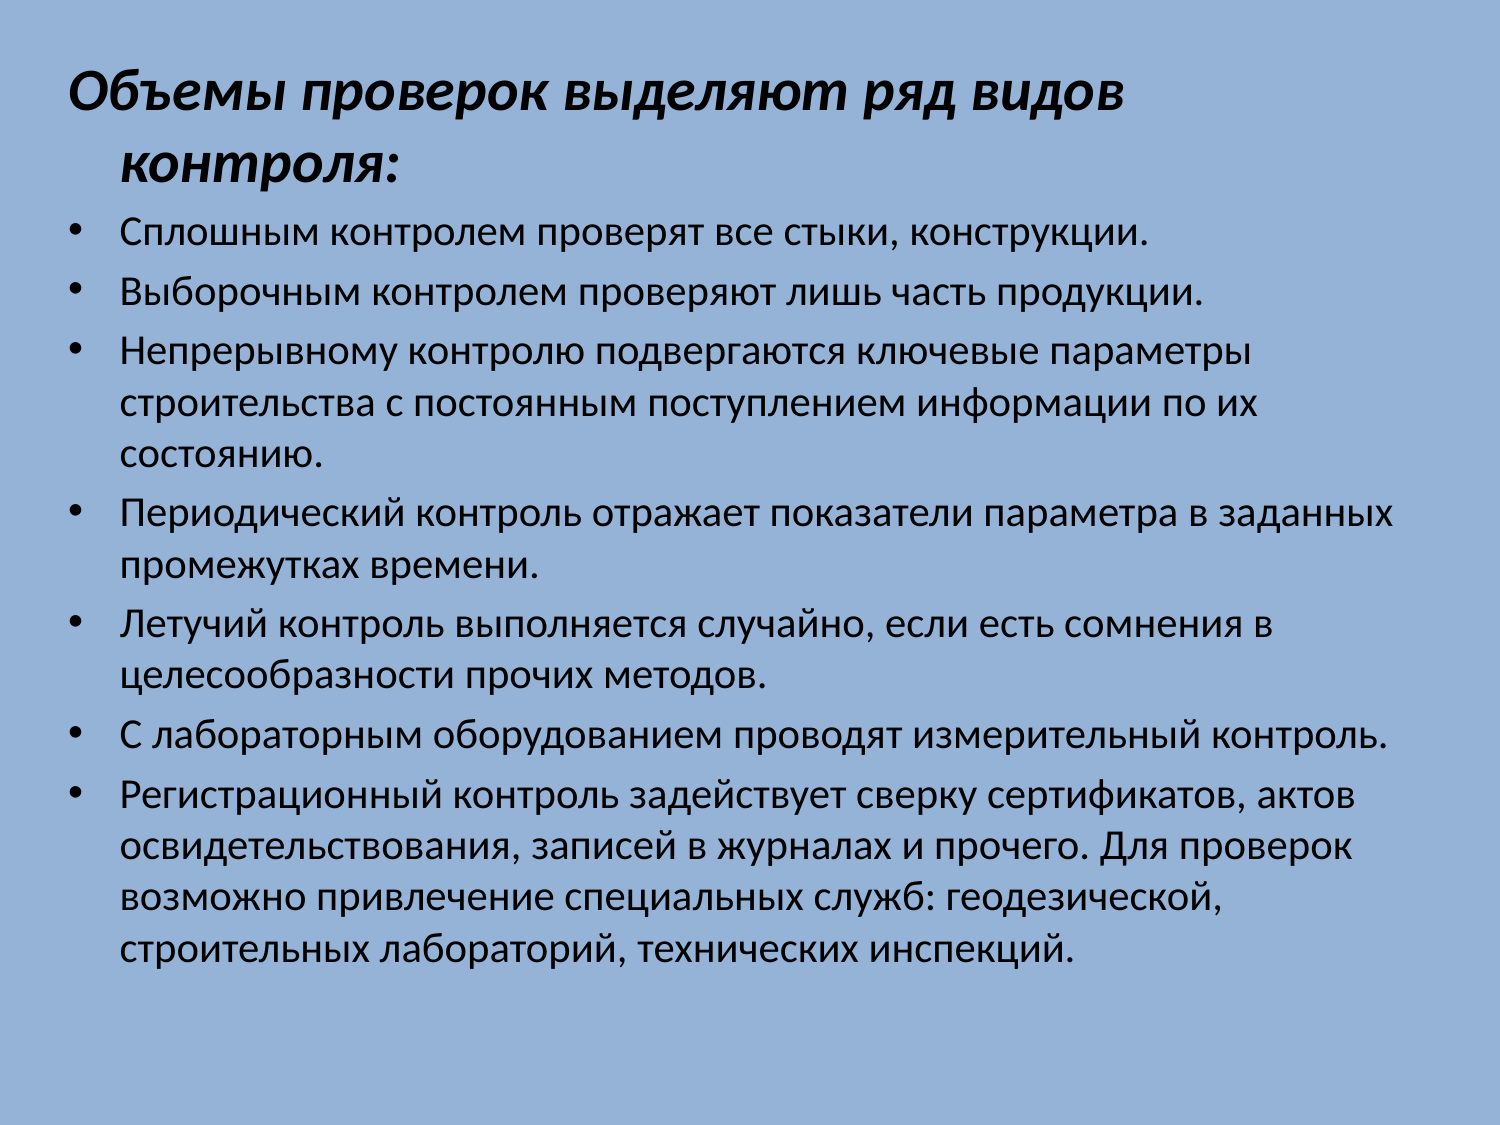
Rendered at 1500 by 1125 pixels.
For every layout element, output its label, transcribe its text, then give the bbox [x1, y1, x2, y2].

list Объемы проверок выделяют ряд видов контроля: Сплошным контролем проверят все стыки, конструкции. Выборочным контролем проверяют лишь часть продукции. Непрерывному контролю подвергаются ключевые параметры строительства с постоянным поступлением информации по их состоянию. Периодический контроль отражает показатели параметра в заданных промежутках времени. Летучий контроль выполняется случайно, если есть сомнения в целесообразности прочих методов. С лабораторным оборудованием проводят измерительный контроль. Регистрационный контроль задействует сверку сертификатов, актов освидетельствования, записей в журналах и прочего. Для проверок возможно привлечение специальных служб: геодезической, строительных лабораторий, технических инспекций. [53, 42, 1425, 1005]
